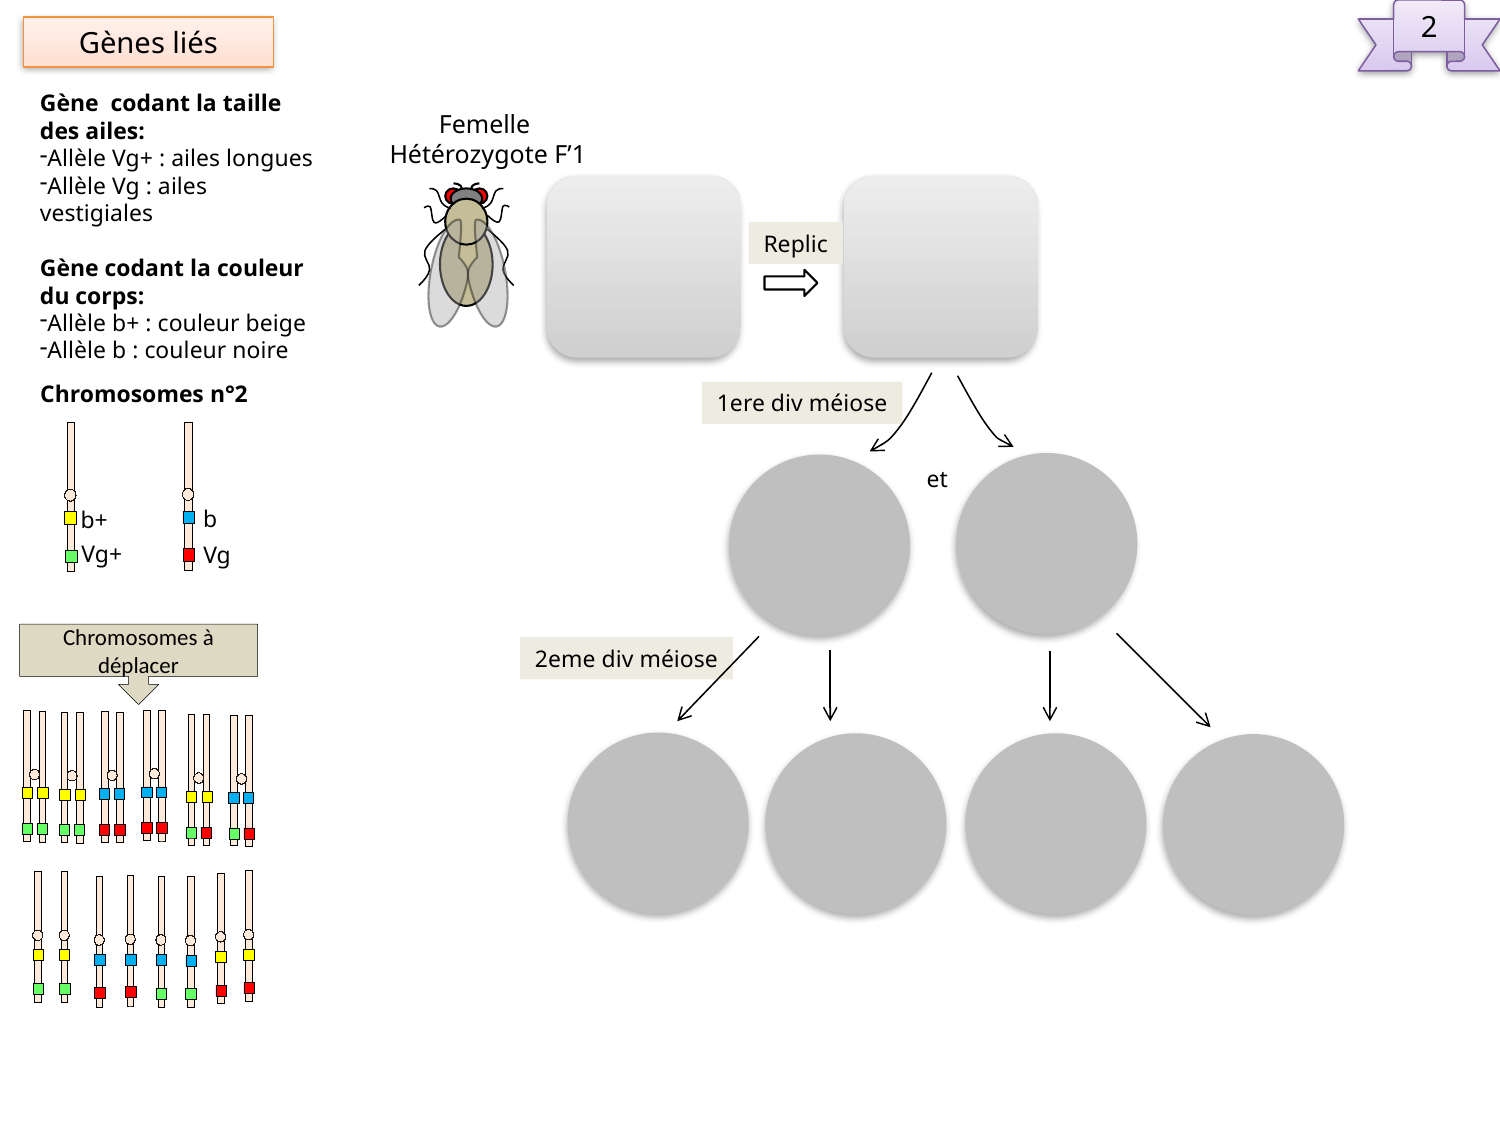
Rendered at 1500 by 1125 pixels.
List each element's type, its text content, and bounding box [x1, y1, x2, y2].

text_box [371, 101, 1345, 916]
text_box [58, 711, 86, 844]
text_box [155, 875, 167, 1008]
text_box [124, 874, 137, 1007]
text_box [99, 711, 126, 843]
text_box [141, 709, 168, 842]
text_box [228, 714, 255, 847]
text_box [93, 875, 106, 1008]
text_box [185, 713, 213, 846]
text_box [58, 871, 71, 1003]
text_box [21, 710, 49, 843]
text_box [32, 871, 44, 1003]
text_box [185, 876, 197, 1008]
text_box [215, 872, 227, 1004]
text_box 2 [1357, 0, 1500, 72]
text_box Chromosomes à déplacer [17, 622, 260, 707]
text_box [23, 17, 330, 576]
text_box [243, 870, 255, 1002]
